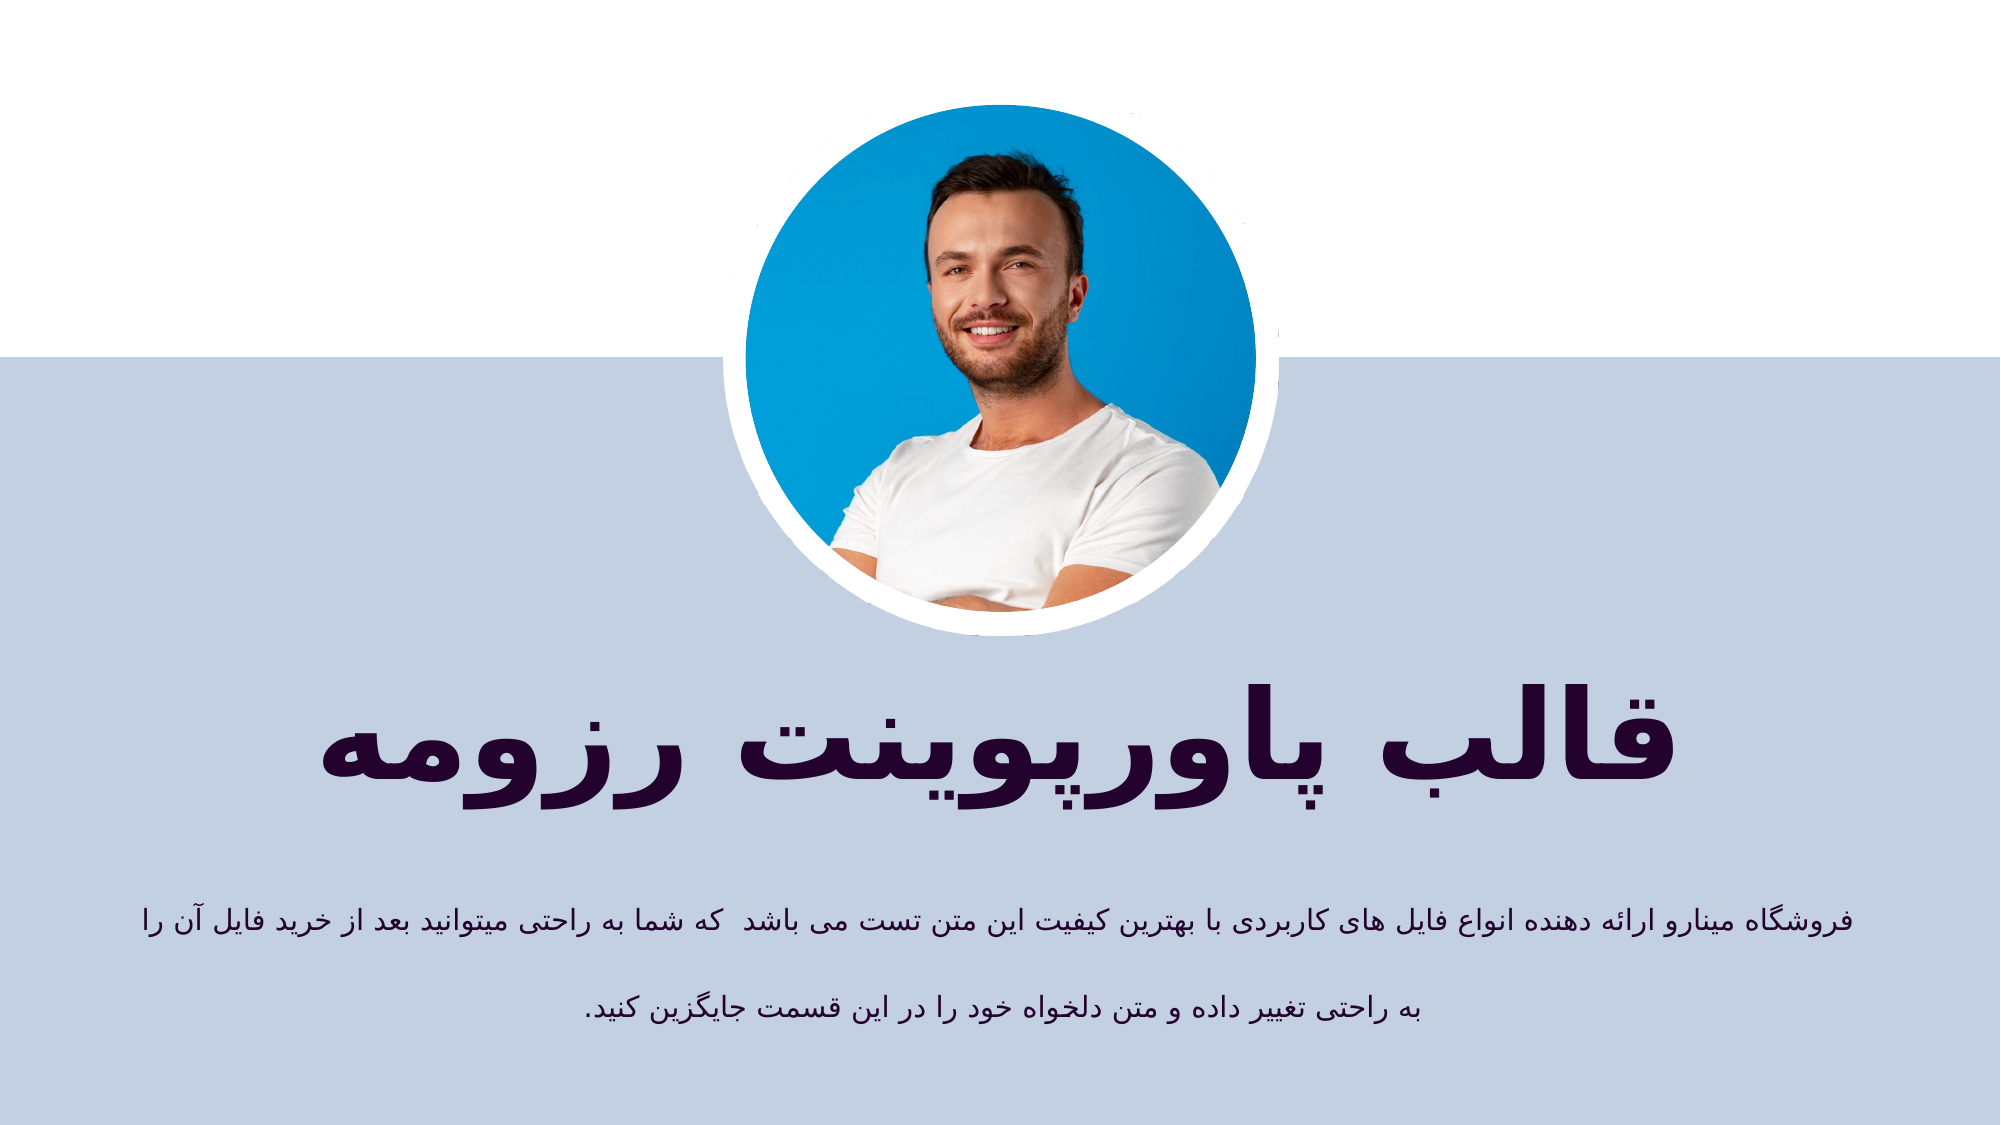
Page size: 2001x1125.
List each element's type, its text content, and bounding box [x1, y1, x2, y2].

text_box قالب پاورپوینت رزومه [0, 646, 2000, 812]
text_box فروشگاه مینارو ارائه دهنده انواع فایل های کاربردی با بهترین کیفیت این متن تست می باشد که شما به راحتی میتوانید بعد از خرید فایل آن را به راحتی تغییر داده و متن دلخواه خود را در این قسمت جایگزین کنید. [114, 841, 1883, 1031]
picture [723, 81, 1279, 636]
